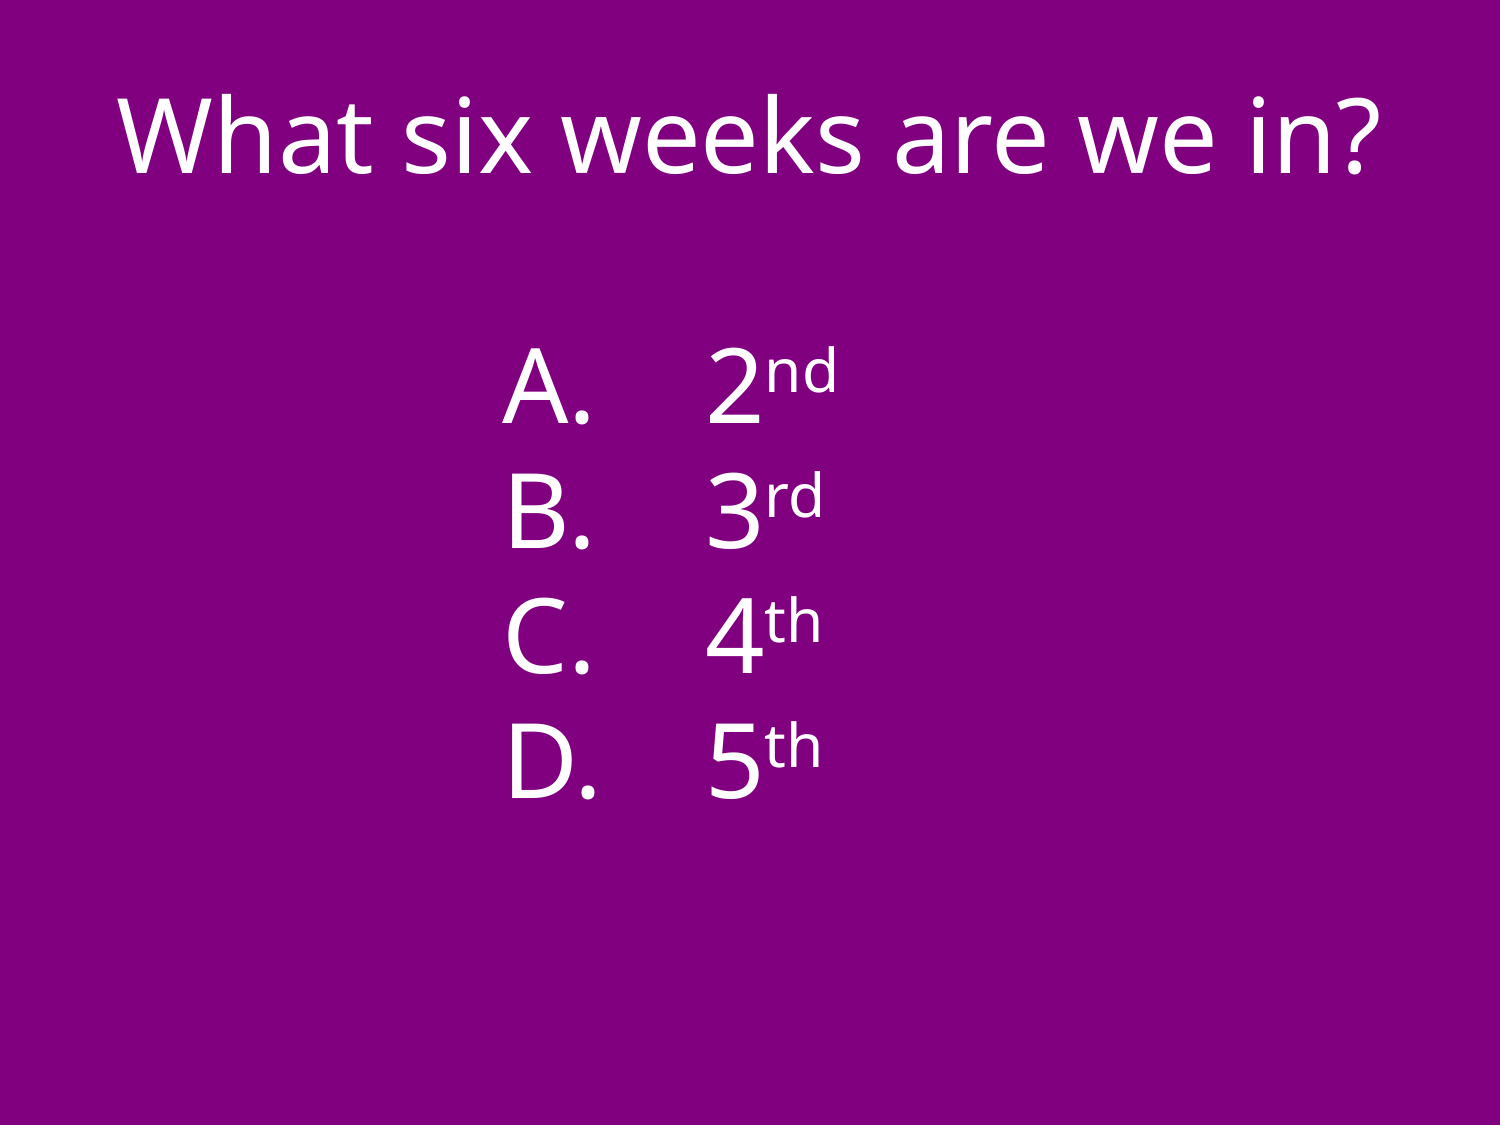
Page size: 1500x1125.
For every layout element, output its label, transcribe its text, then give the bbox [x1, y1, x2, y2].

text_box What six weeks are we in? 2nd 3rd 4th 5th [37, 62, 1463, 952]
